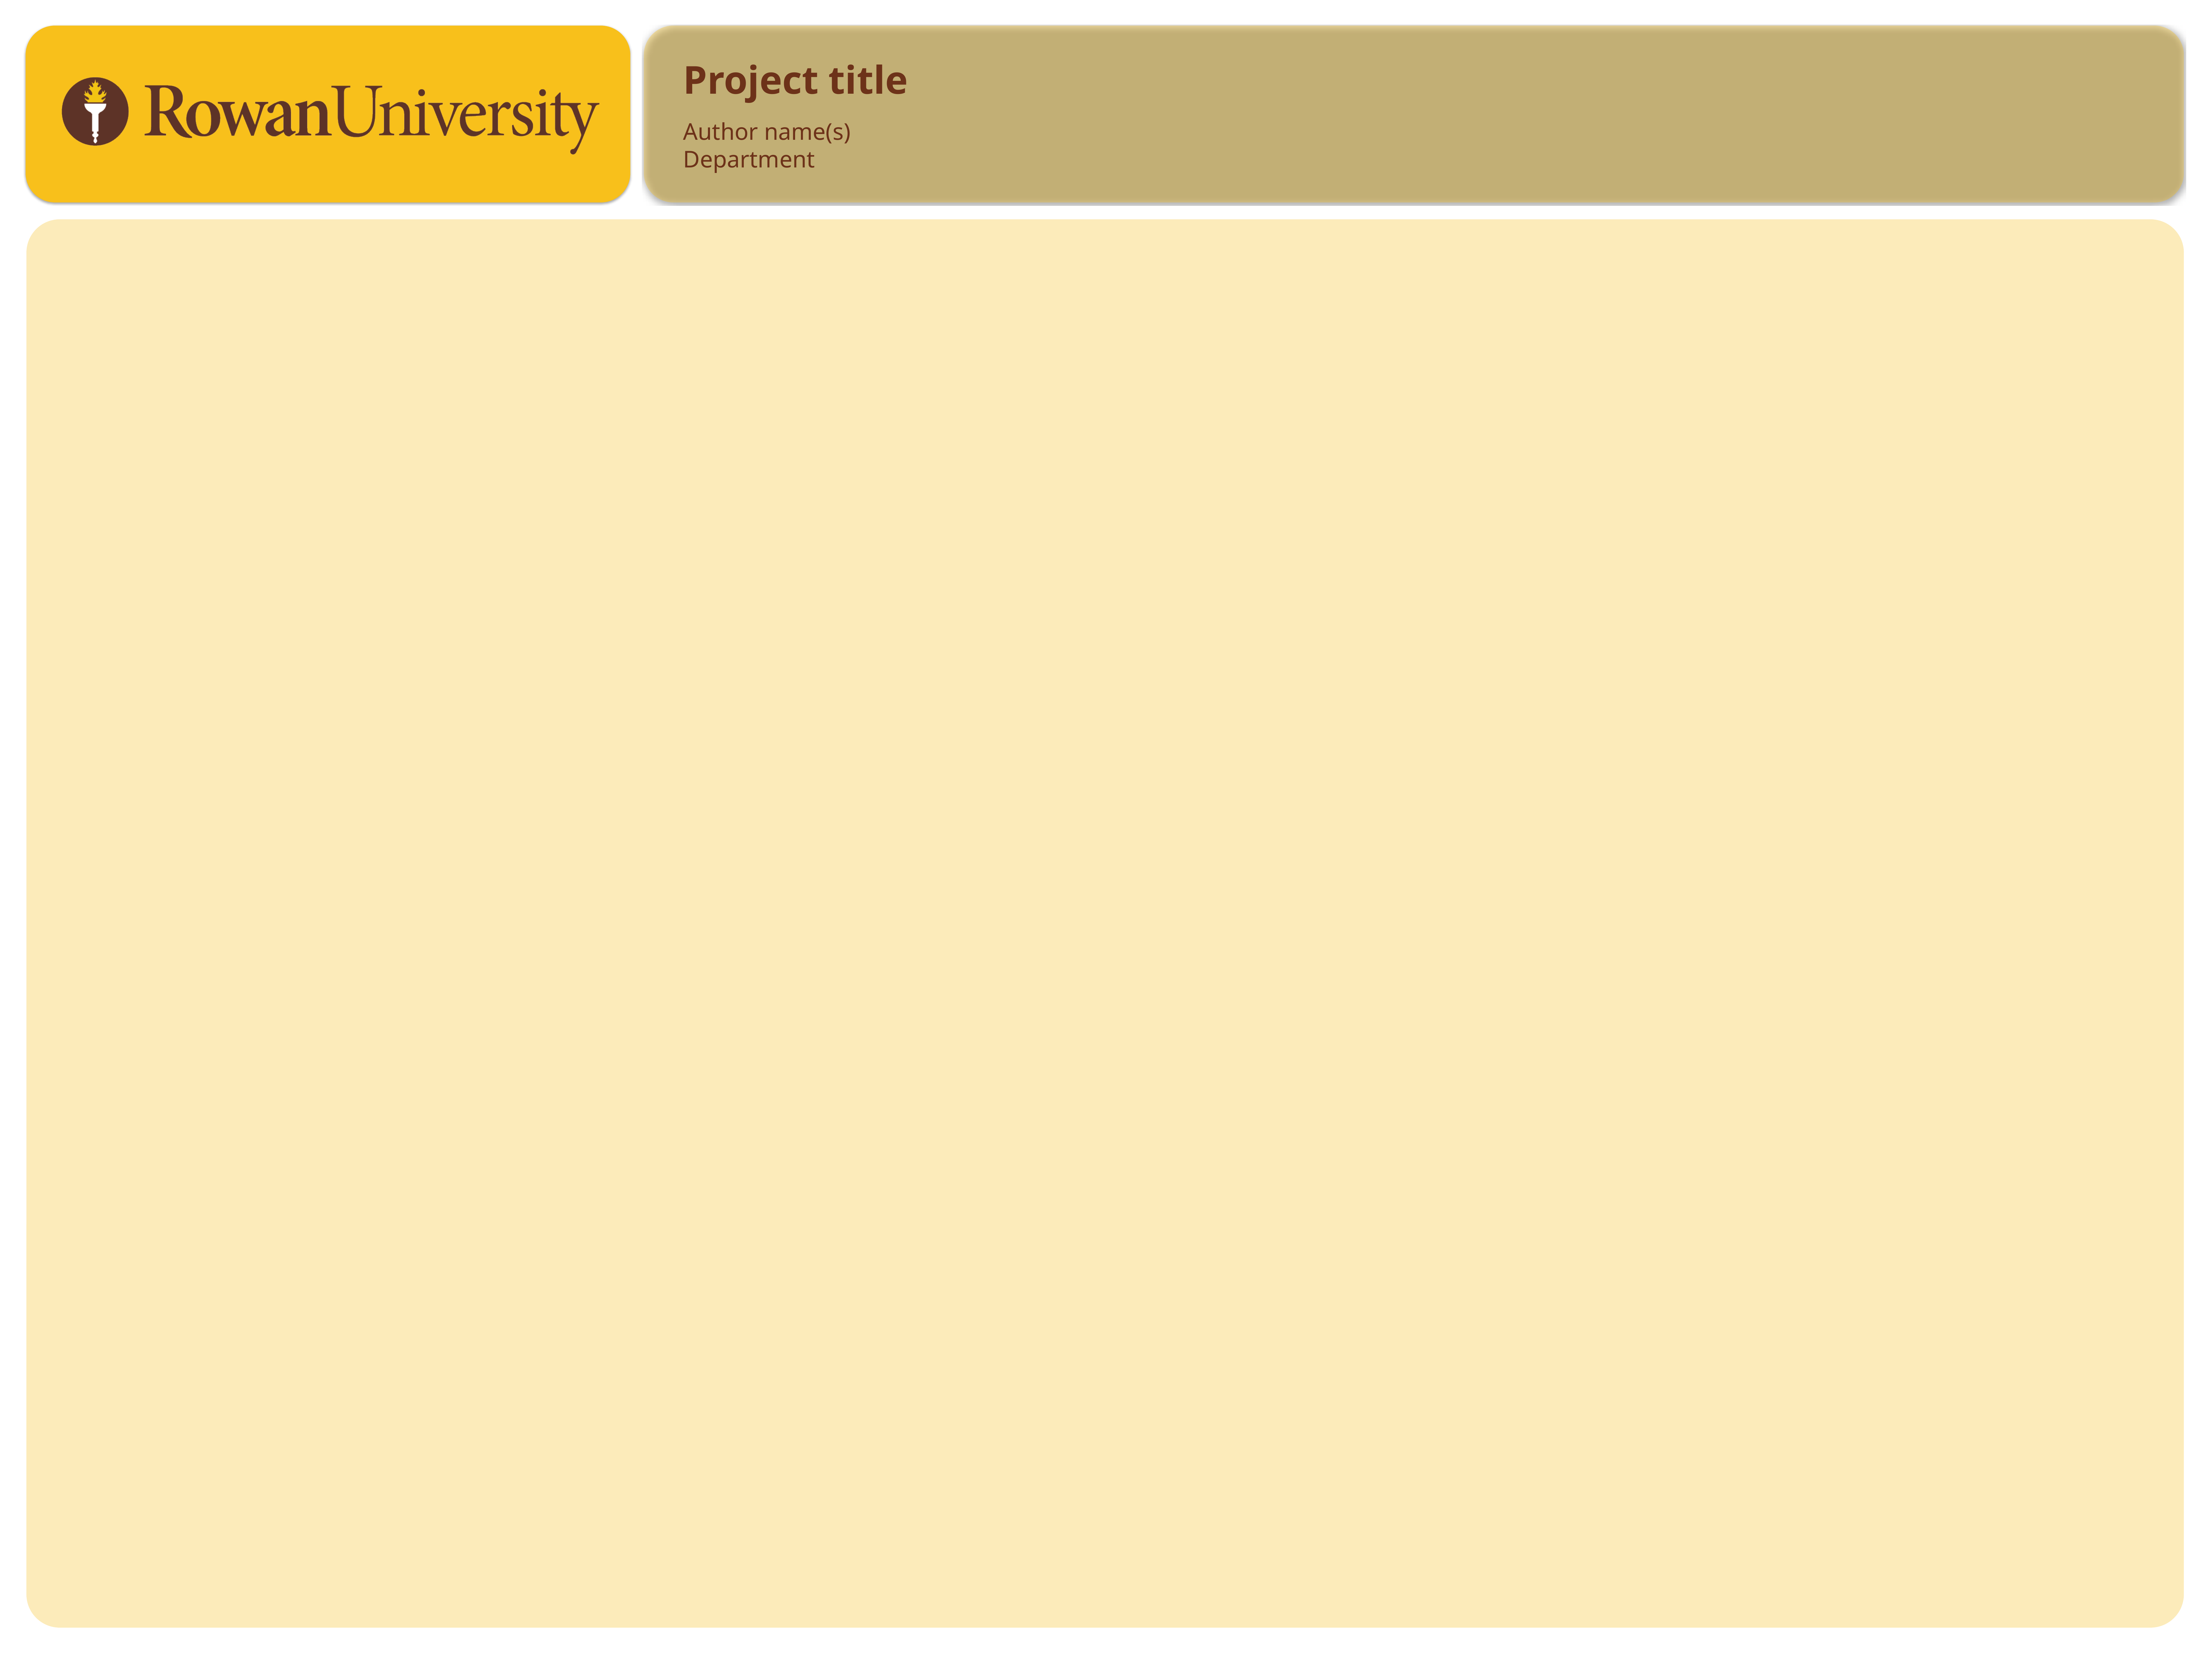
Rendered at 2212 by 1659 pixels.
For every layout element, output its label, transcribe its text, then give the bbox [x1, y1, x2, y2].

text_box [25, 218, 2185, 1628]
picture [26, 42, 630, 202]
text_box Project title Author name(s) Department [678, 53, 2155, 175]
